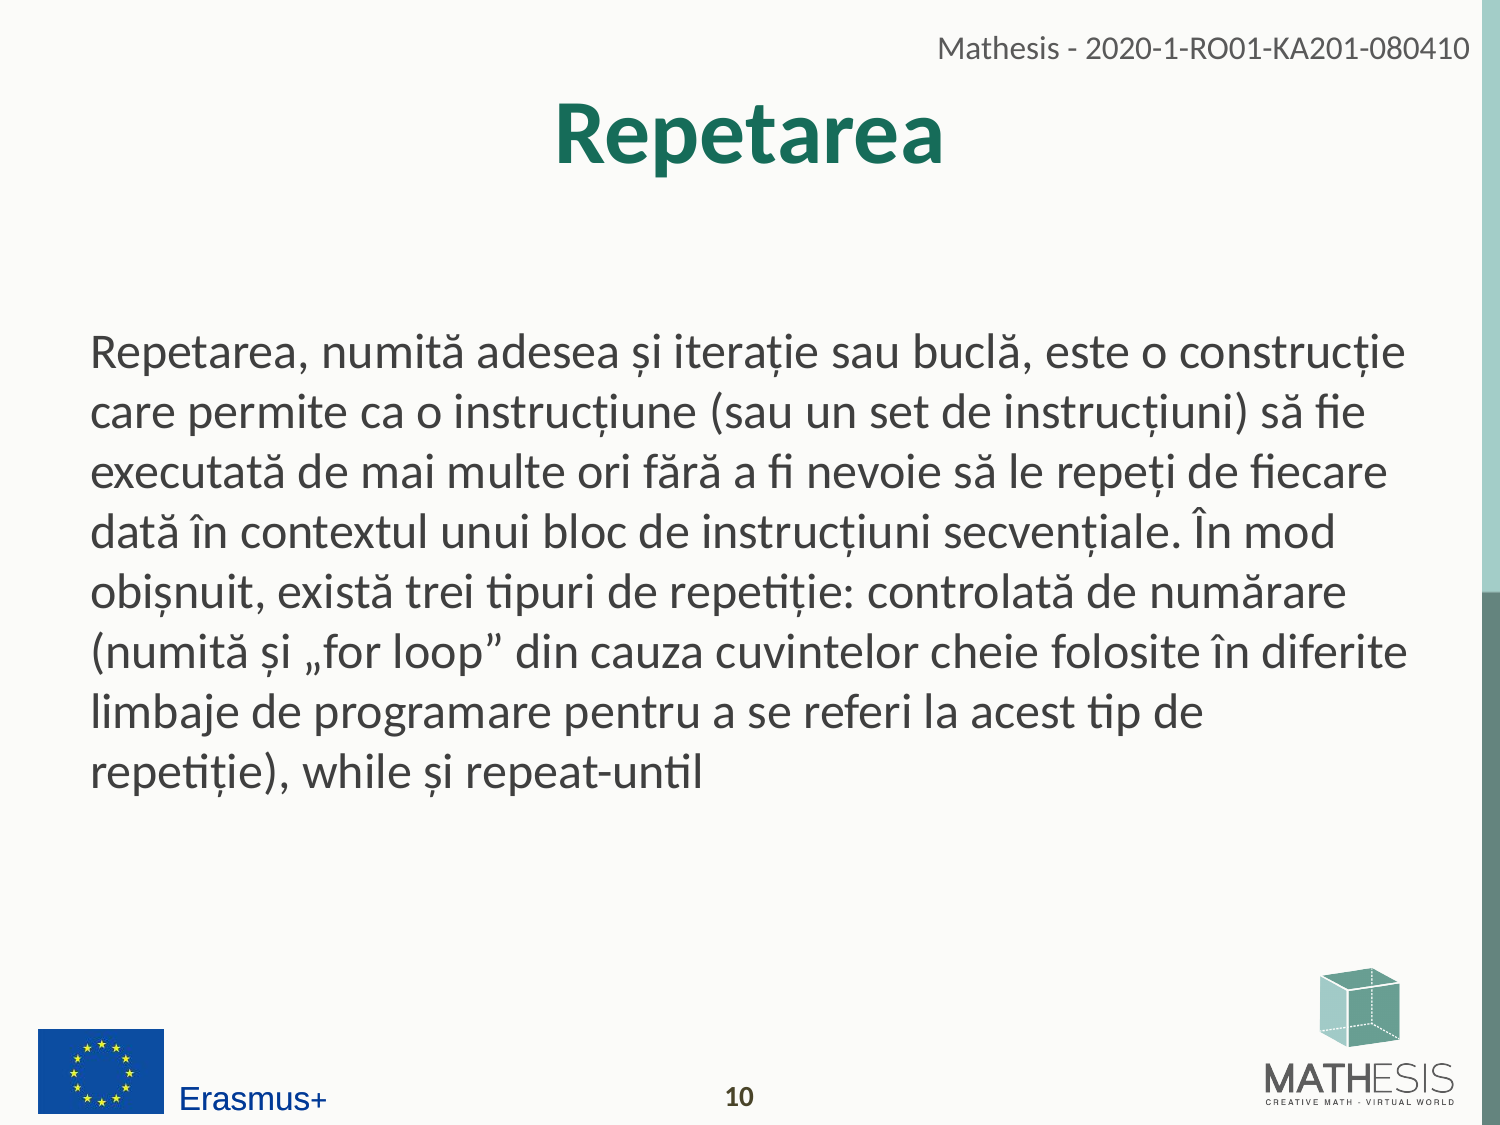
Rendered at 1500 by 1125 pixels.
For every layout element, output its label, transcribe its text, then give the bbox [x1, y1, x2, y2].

title Repetarea [75, 63, 1425, 252]
list Repetarea, numită adesea și iterație sau buclă, este o construcție care permite ca o instrucțiune (sau un set de instrucțiuni) să fie executată de mai multe ori fără a fi nevoie să le repeți de fiecare dată în contextul unui bloc de instrucțiuni secvențiale. În mod obișnuit, există trei tipuri de repetiție: controlată de numărare (numită și „for loop” din cauza cuvintelor cheie folosite în diferite limbaje de programare pentru a se referi la acest tip de repetiție), while și repeat-until [75, 310, 1425, 1005]
picture [38, 1029, 164, 1114]
